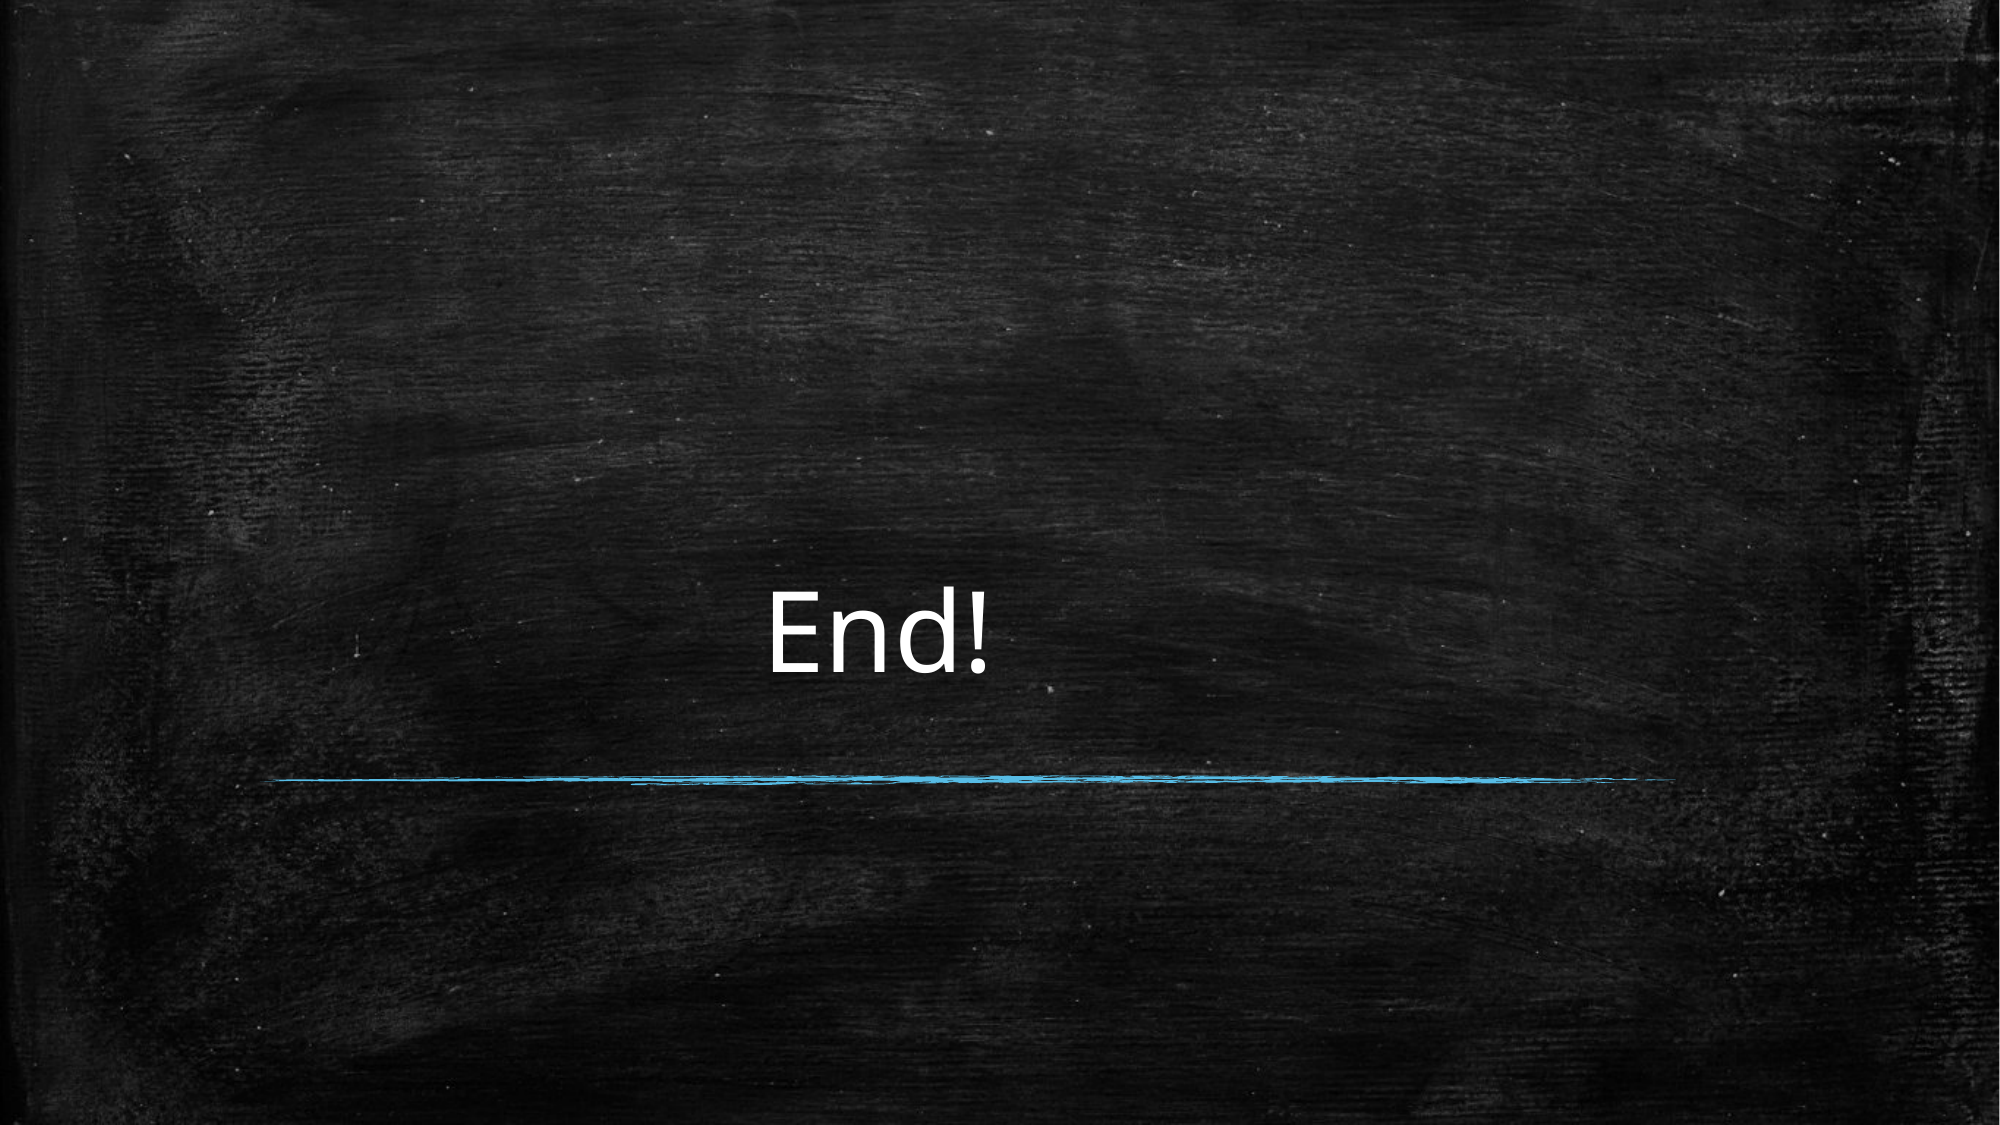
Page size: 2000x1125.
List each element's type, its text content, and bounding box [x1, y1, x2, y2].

title End! [279, 267, 1780, 705]
